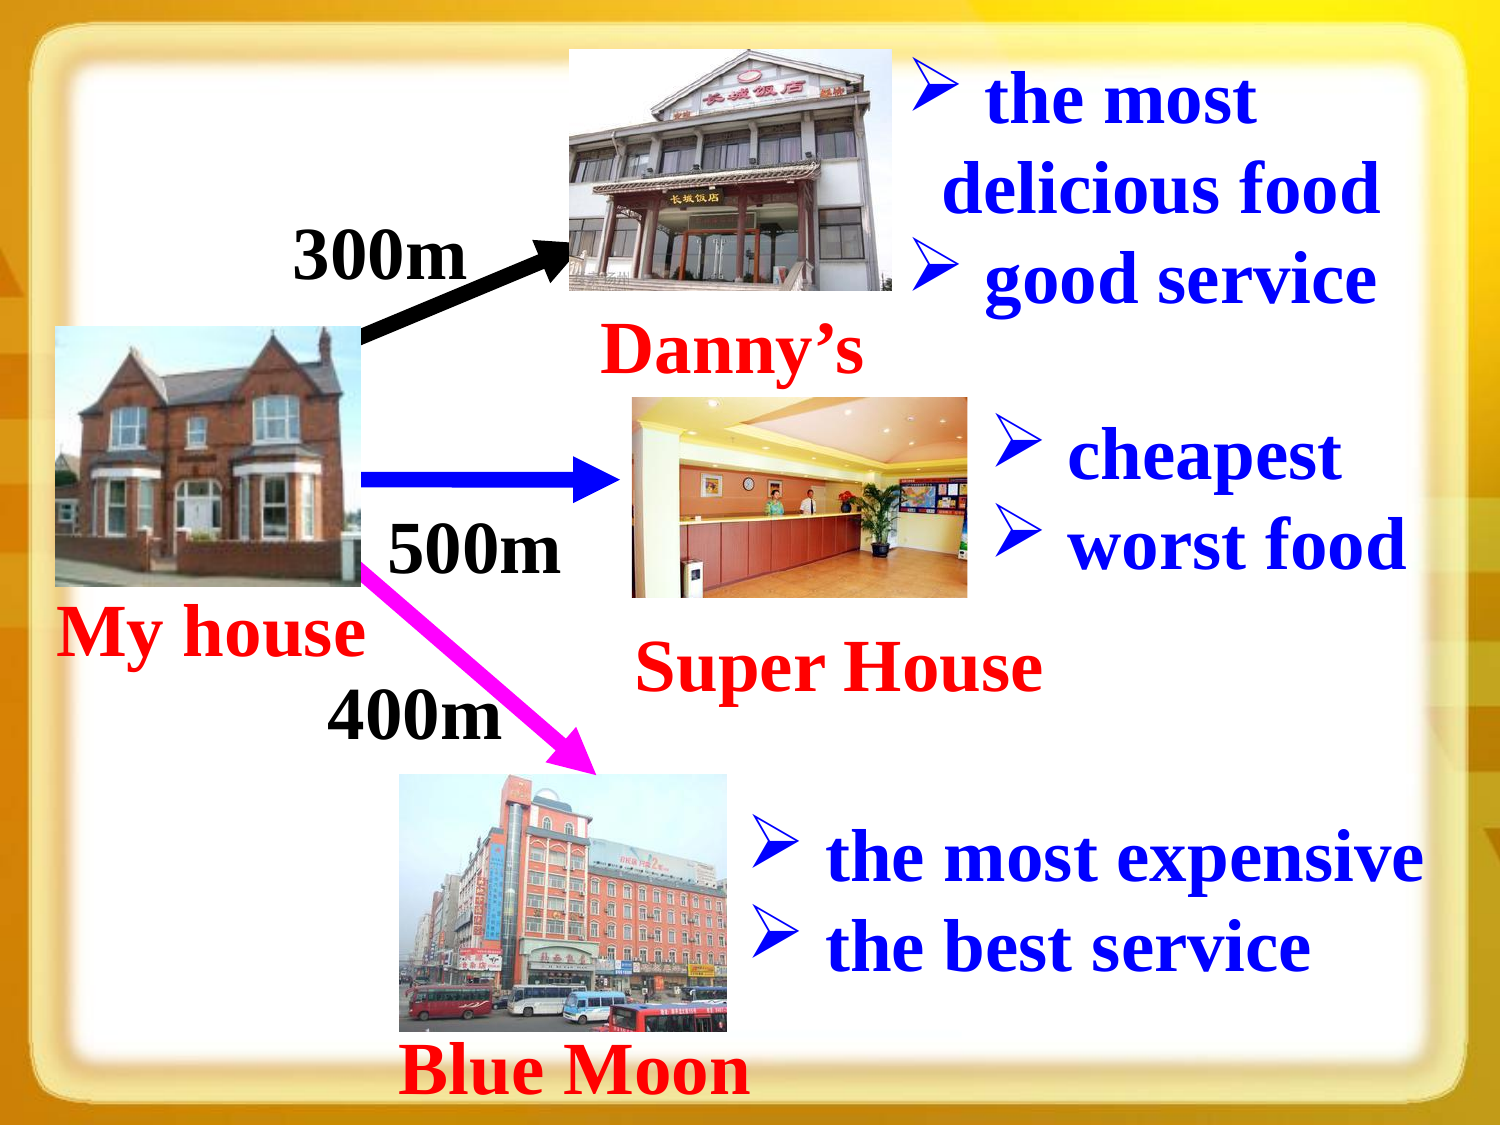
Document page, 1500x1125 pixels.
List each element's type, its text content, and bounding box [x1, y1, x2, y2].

text_box the most expensive the best service [731, 798, 1471, 994]
text_box 400m [313, 656, 518, 762]
text_box 500m [372, 491, 578, 597]
text_box the most delicious food good service [891, 40, 1459, 326]
text_box My house [41, 574, 382, 679]
text_box cheapest worst food [974, 397, 1500, 592]
text_box Super House [620, 609, 1105, 715]
text_box Blue Moon [384, 1012, 766, 1118]
text_box Danny’s [586, 299, 881, 396]
picture [0, 0, 1500, 1125]
text_box [518, 707, 596, 773]
text_box [365, 473, 621, 486]
text_box 300m [277, 197, 483, 303]
